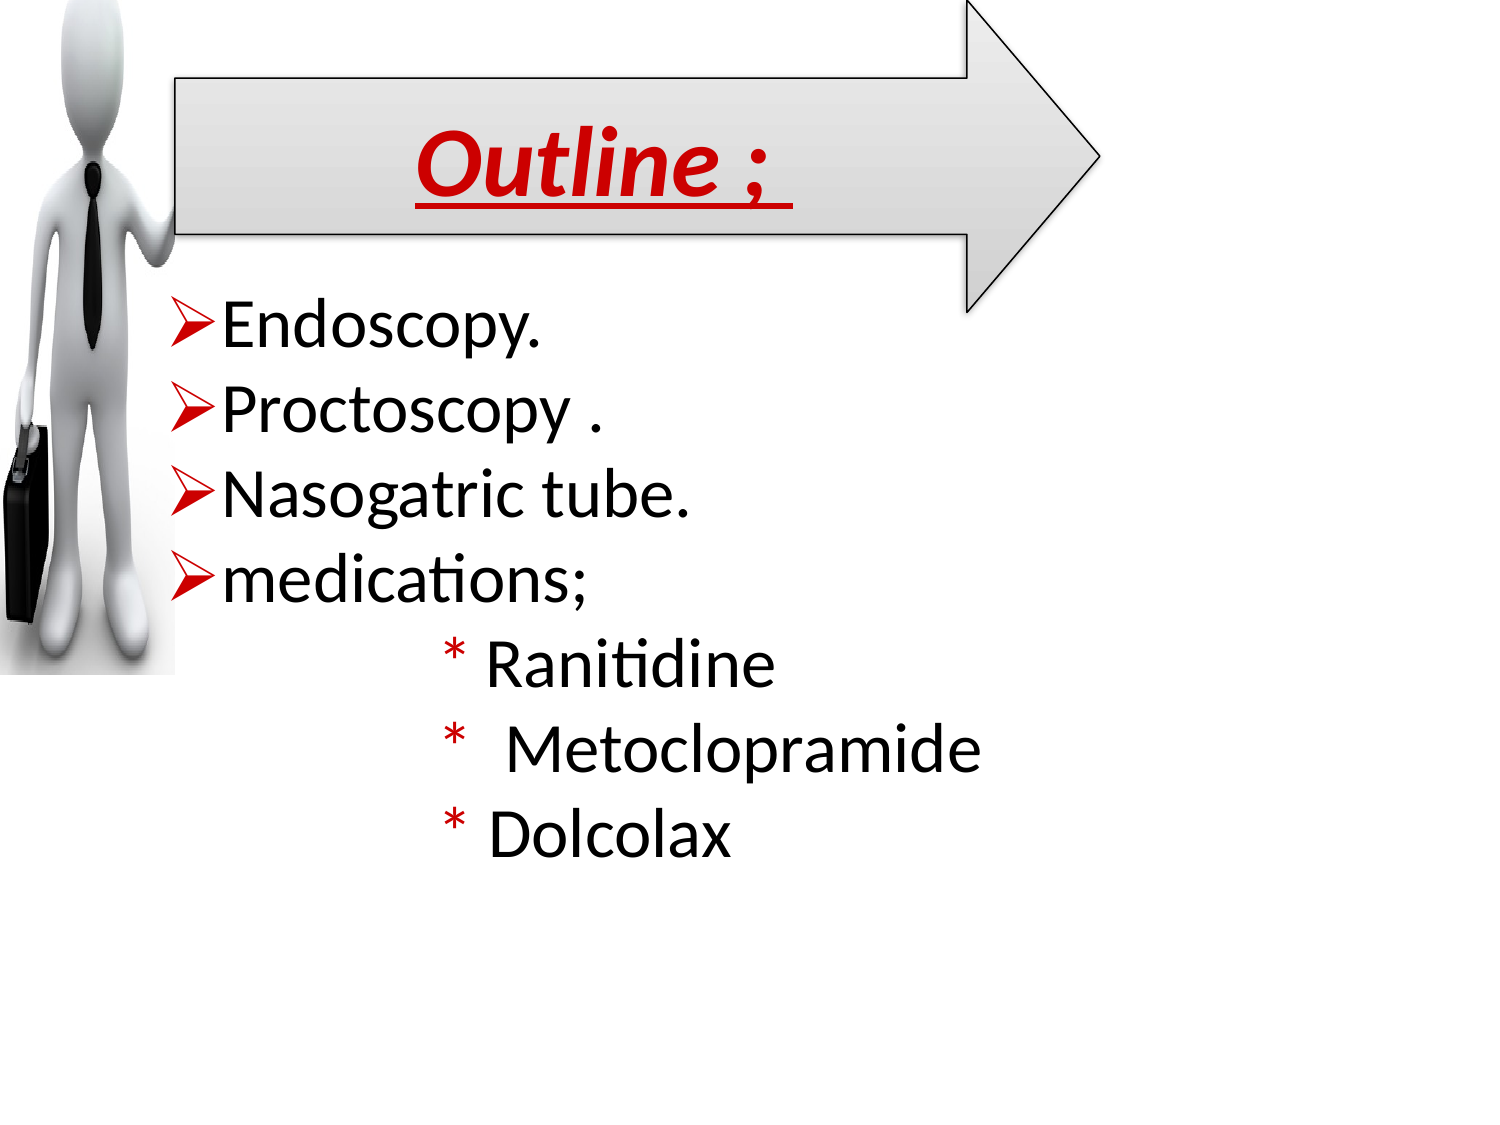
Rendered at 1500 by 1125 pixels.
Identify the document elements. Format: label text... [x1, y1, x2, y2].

text_box Outline ; [179, 0, 1101, 314]
picture [0, 0, 176, 676]
list Endoscopy. Proctoscopy . Nasogatric tube. medications; * Ranitidine * Metoclopramide * Dolcolax [150, 287, 1500, 1125]
